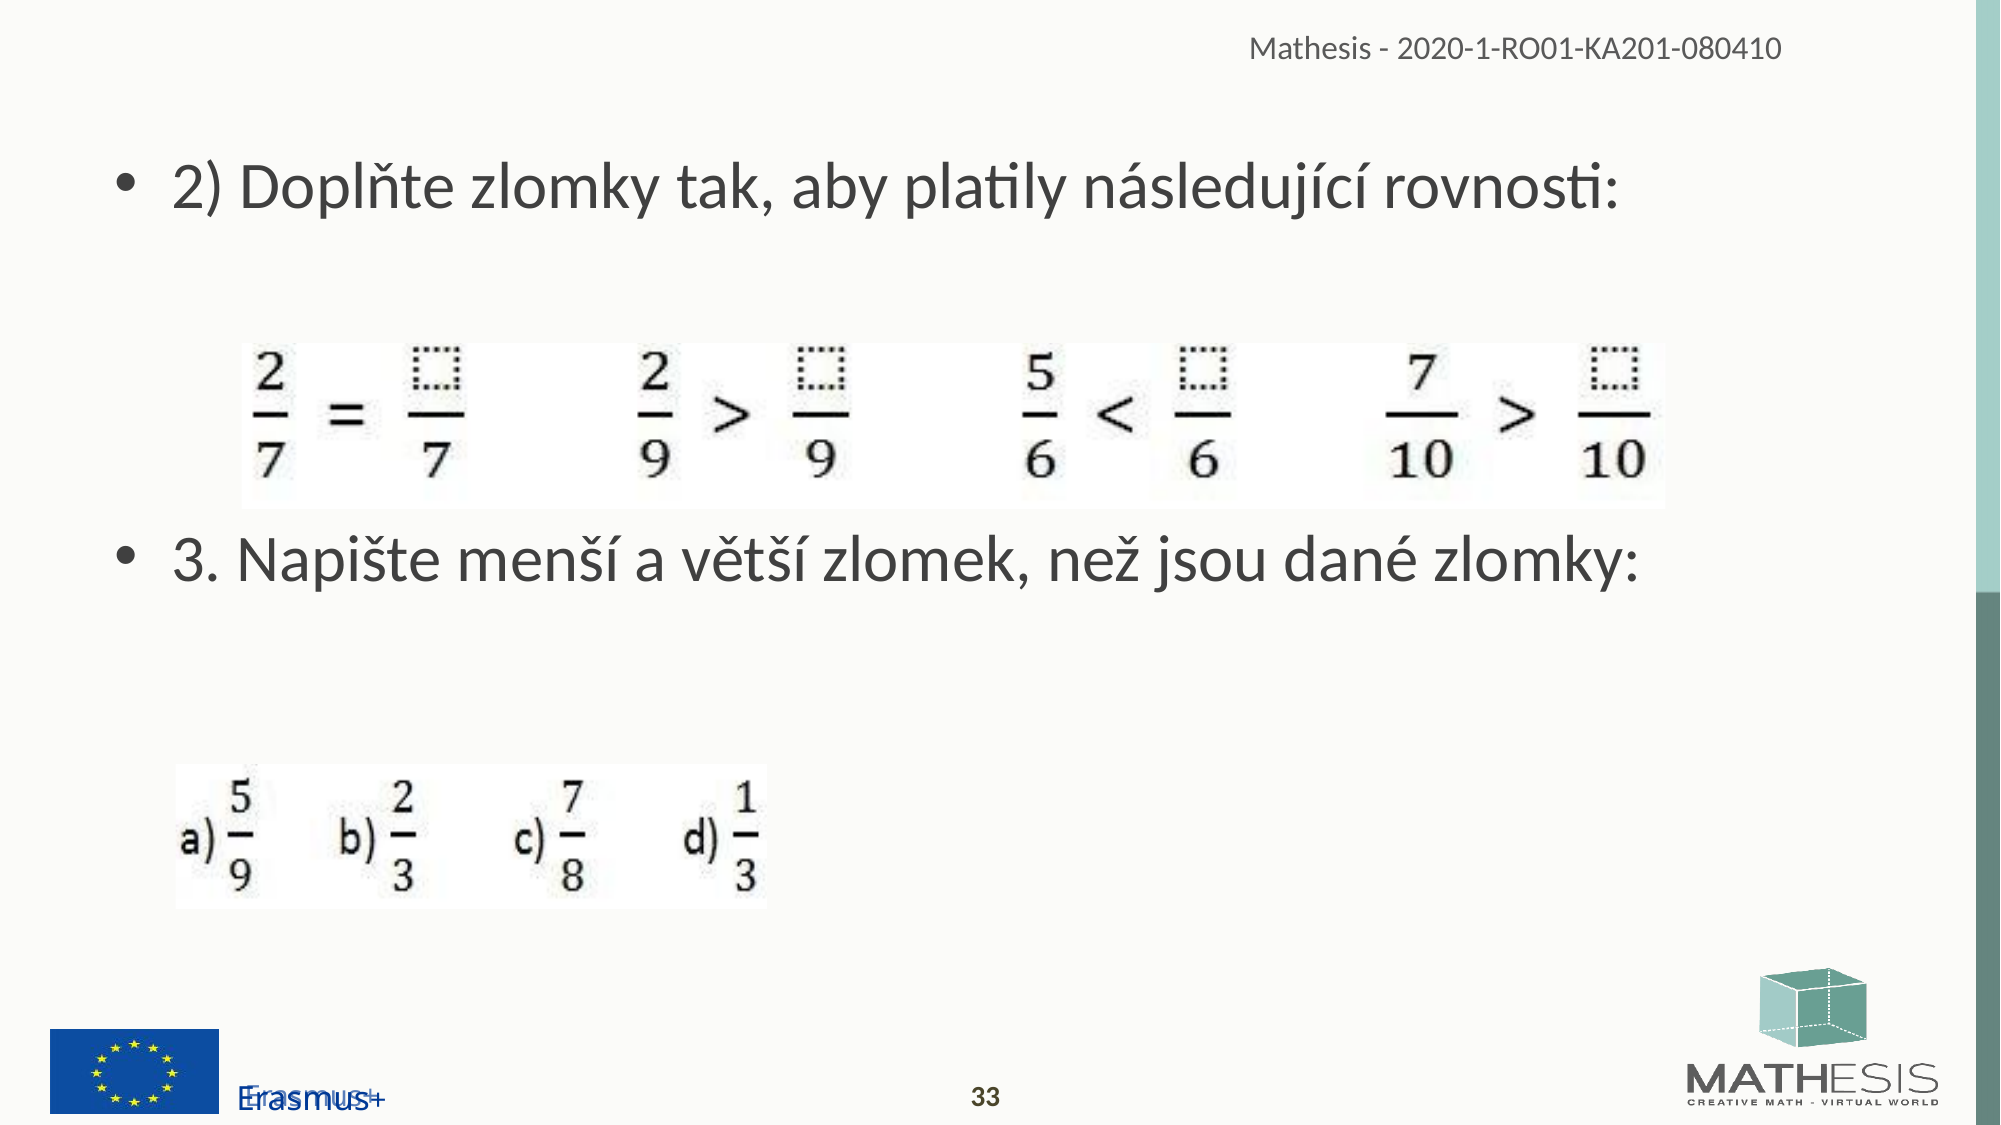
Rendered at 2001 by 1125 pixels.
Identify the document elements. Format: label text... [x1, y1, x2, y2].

picture [175, 763, 768, 909]
picture [50, 1029, 219, 1114]
picture [241, 343, 1666, 509]
list 2) Doplňte zlomky tak, aby platily následující rovnosti: 3. Napište menší a větší zlomek, než jsou dané zlomky: [99, 134, 1900, 1005]
